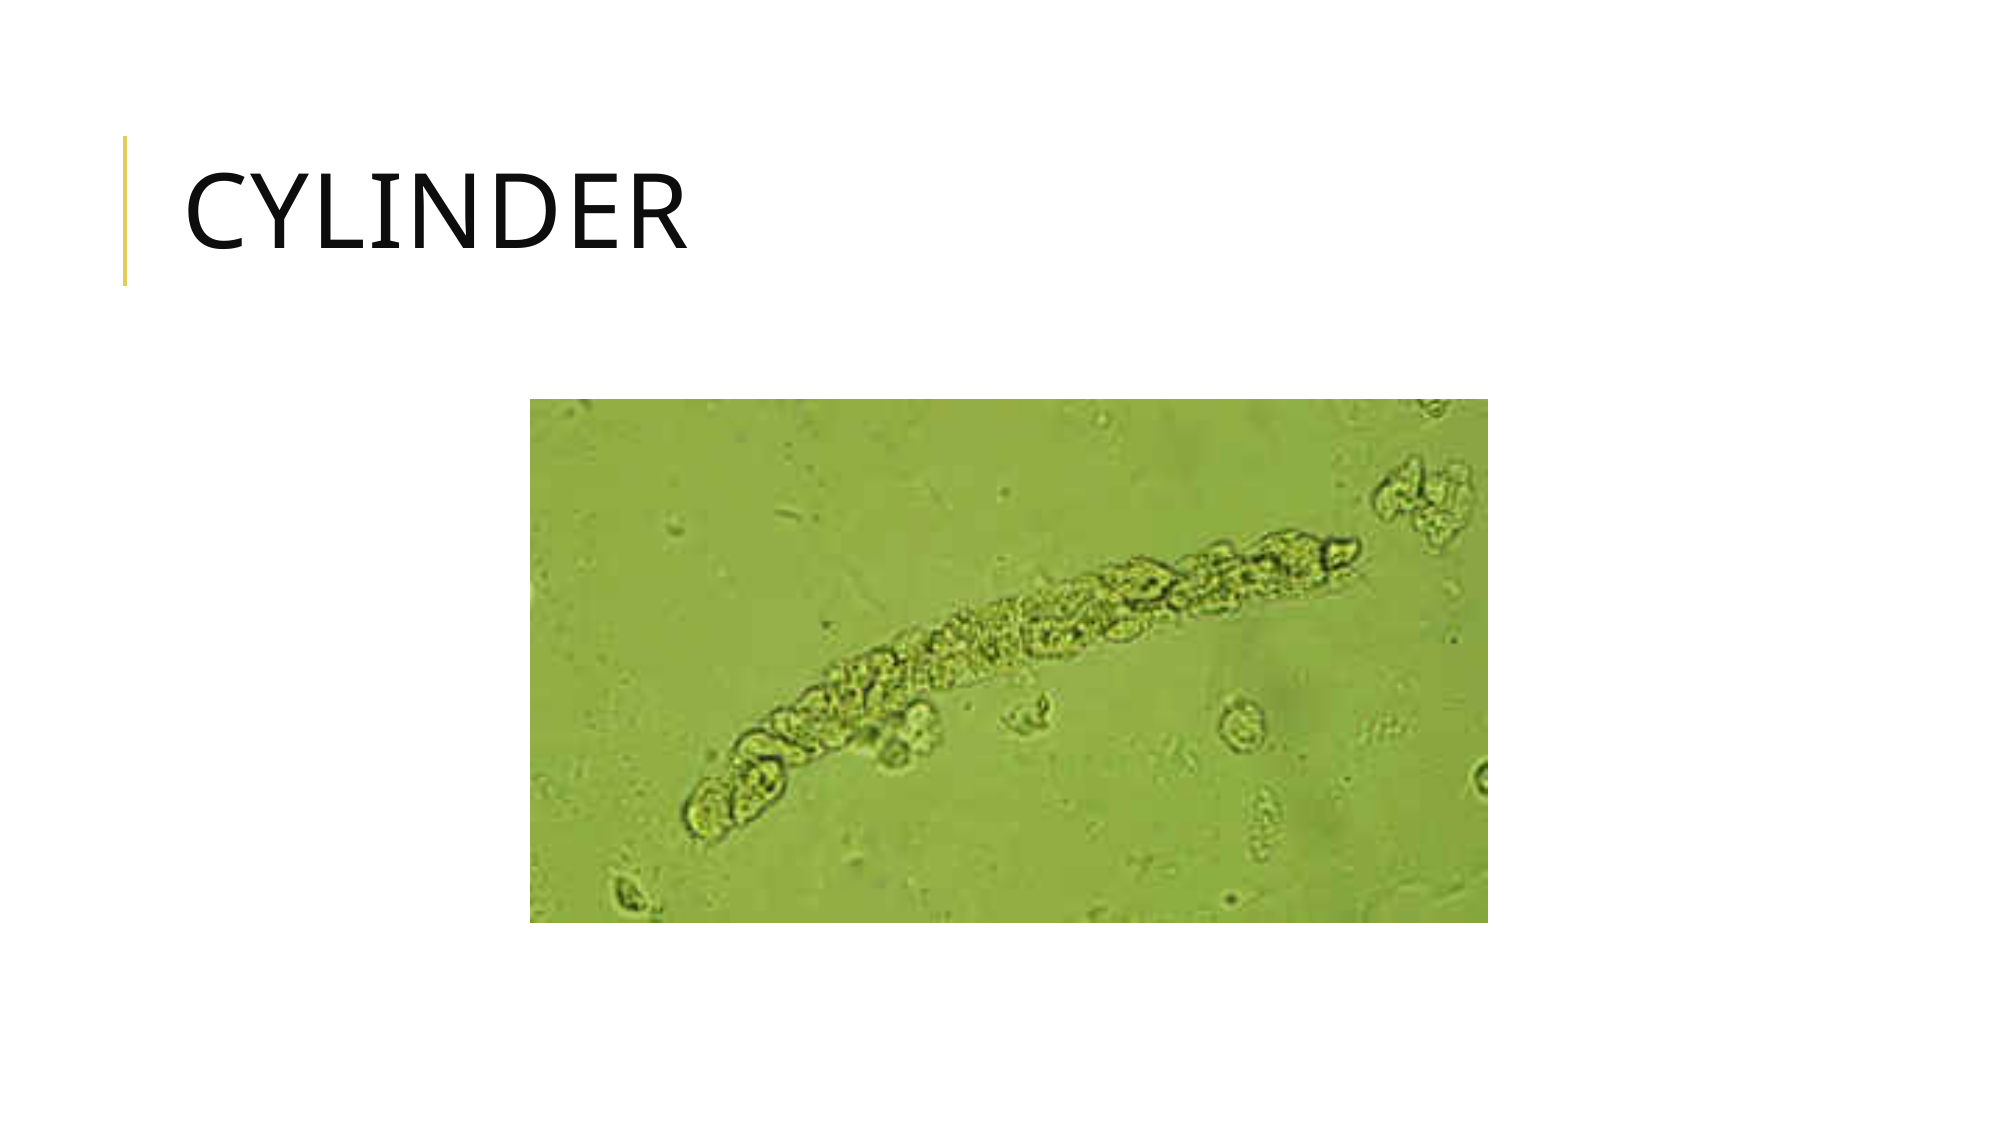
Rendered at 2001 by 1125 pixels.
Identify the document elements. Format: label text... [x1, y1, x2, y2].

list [530, 399, 1489, 924]
title cylinder [168, 96, 1763, 342]
